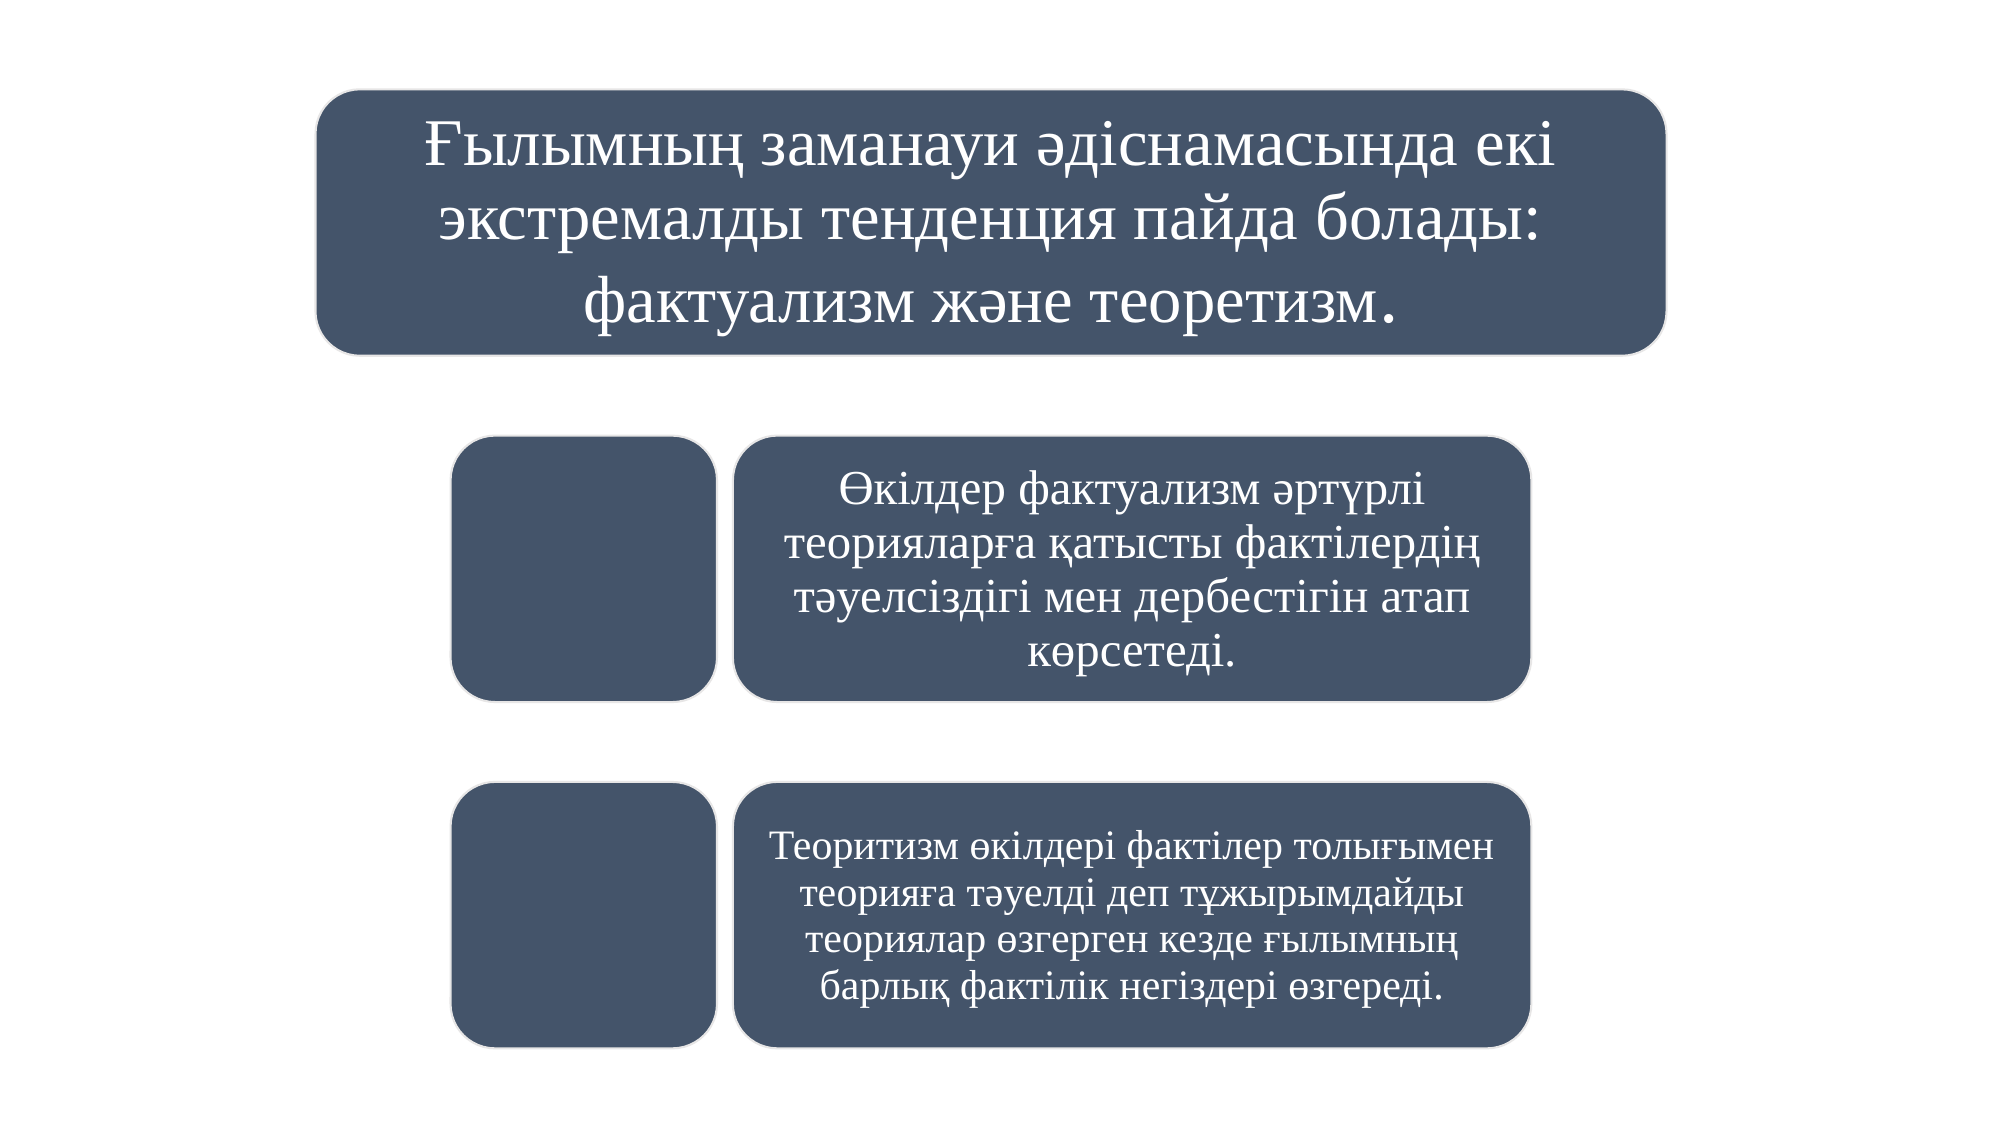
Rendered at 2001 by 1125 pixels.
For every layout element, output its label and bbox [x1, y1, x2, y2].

list [146, 89, 1836, 1049]
